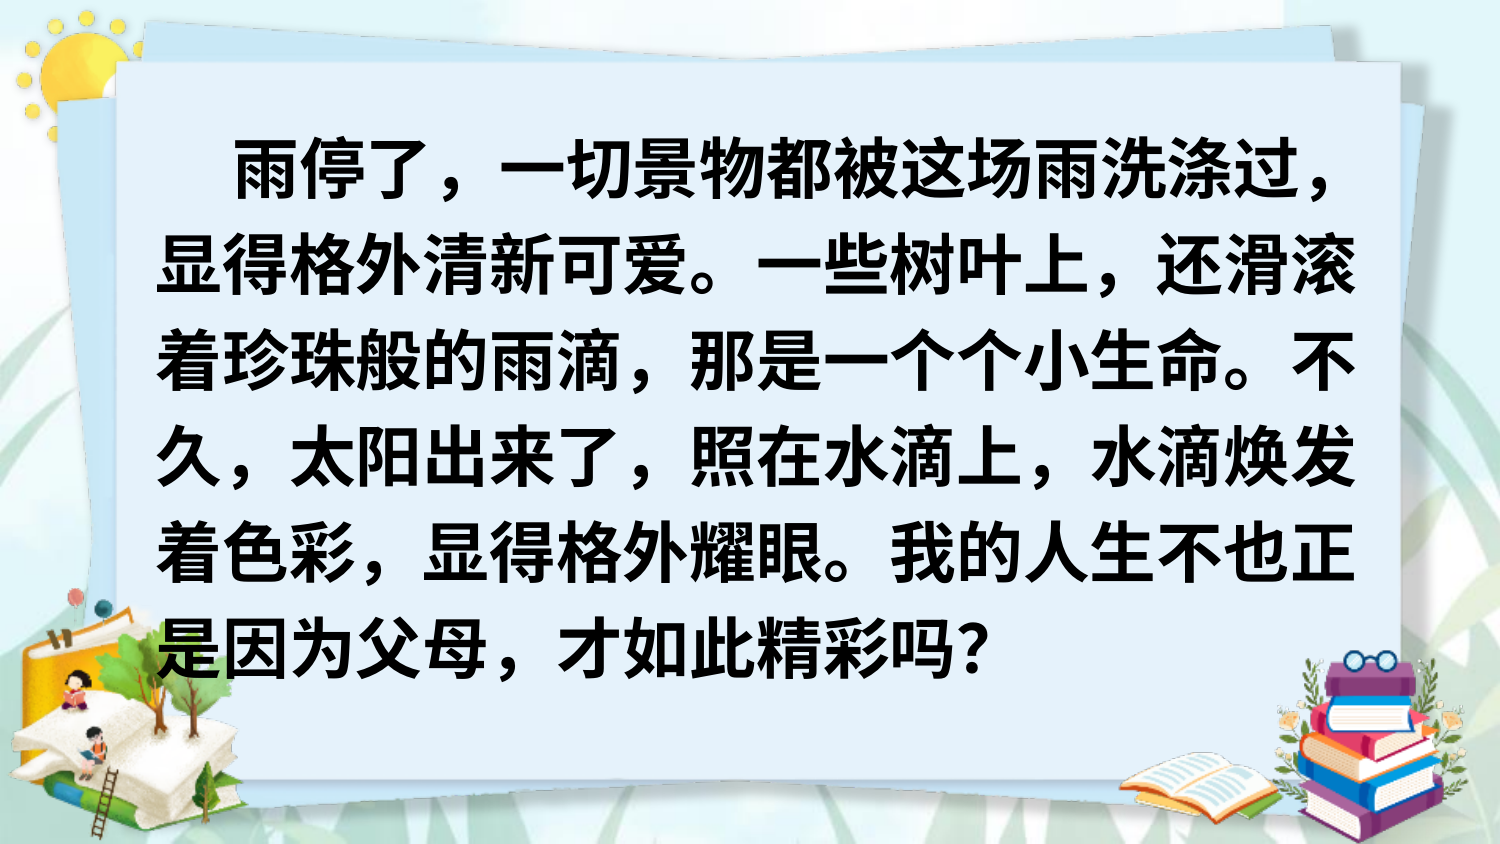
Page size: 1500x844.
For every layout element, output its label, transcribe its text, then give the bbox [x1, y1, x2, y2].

picture [0, 0, 1500, 844]
text_box 雨停了，一切景物都被这场雨洗涤过，显得格外清新可爱。一些树叶上，还滑滚着珍珠般的雨滴，那是一个个小生命。不久，太阳出来了，照在水滴上，水滴焕发着色彩，显得格外耀眼。我的人生不也正是因为父母，才如此精彩吗？ [140, 103, 1414, 694]
